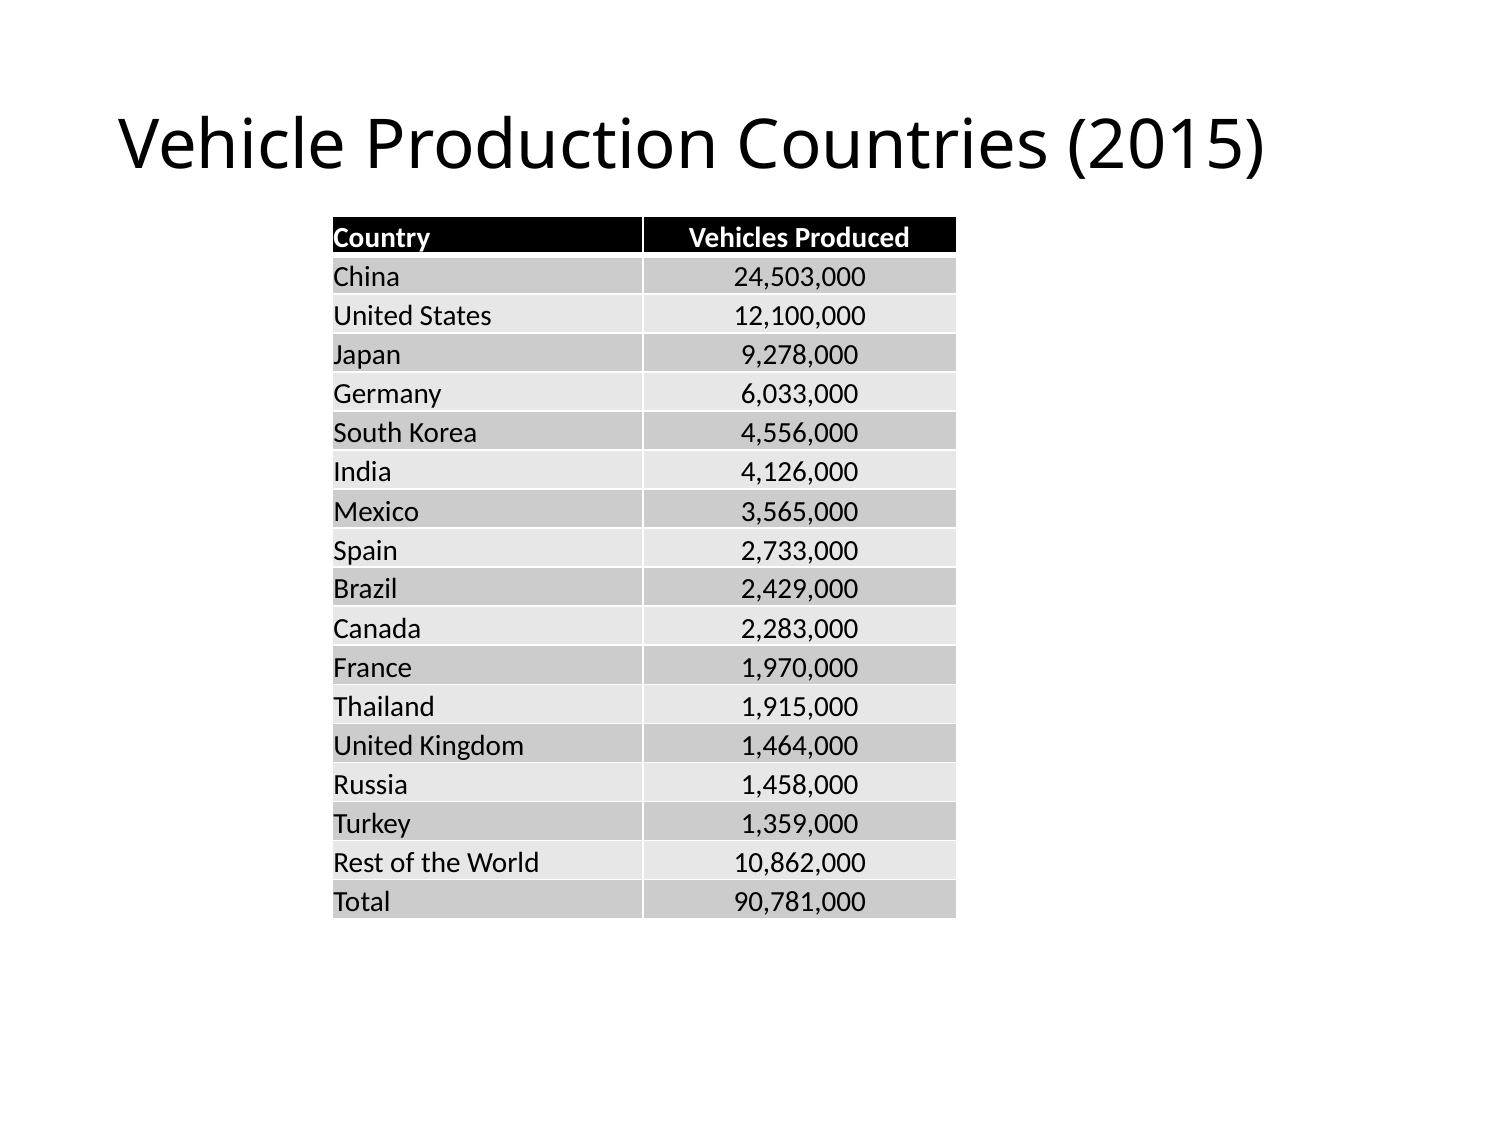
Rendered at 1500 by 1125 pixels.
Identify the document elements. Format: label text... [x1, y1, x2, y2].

table_cell Germany [333, 373, 642, 410]
table_cell 10,862,000 [644, 841, 956, 879]
table_cell 6,033,000 [644, 373, 956, 410]
table_cell Brazil [333, 568, 642, 605]
table_cell 4,556,000 [644, 412, 956, 449]
table_cell 3,565,000 [644, 490, 956, 527]
table_cell South Korea [333, 412, 642, 449]
table_cell 2,733,000 [644, 529, 956, 566]
table_cell 1,970,000 [644, 646, 956, 684]
table_cell Japan [333, 334, 642, 371]
table_cell 1,915,000 [644, 685, 956, 723]
table_cell India [333, 451, 642, 488]
table_cell Turkey [333, 802, 642, 840]
table_cell Thailand [333, 685, 642, 723]
table_cell Canada [333, 607, 642, 644]
table_cell United Kingdom [333, 724, 642, 762]
table_cell 4,126,000 [644, 451, 956, 488]
table_cell China [333, 258, 642, 293]
table_cell Mexico [333, 490, 642, 527]
table_cell Rest of the World [333, 841, 642, 879]
table_header Country [333, 217, 642, 252]
table_cell 2,429,000 [644, 568, 956, 605]
table_cell 1,359,000 [644, 802, 956, 840]
table_cell 1,458,000 [644, 763, 956, 801]
table_cell 2,283,000 [644, 607, 956, 644]
table_cell 12,100,000 [644, 295, 956, 332]
title Vehicle Production Countries (2015) [103, 59, 1397, 278]
table_cell United States [333, 295, 642, 332]
table_cell 24,503,000 [644, 258, 956, 293]
table_cell 9,278,000 [644, 334, 956, 371]
table_cell Russia [333, 763, 642, 801]
table_cell France [333, 646, 642, 684]
table_cell 90,781,000 [644, 880, 956, 918]
table_cell Total [333, 880, 642, 918]
table_cell Spain [333, 529, 642, 566]
table_header Vehicles Produced [644, 217, 956, 252]
table_cell 1,464,000 [644, 724, 956, 762]
